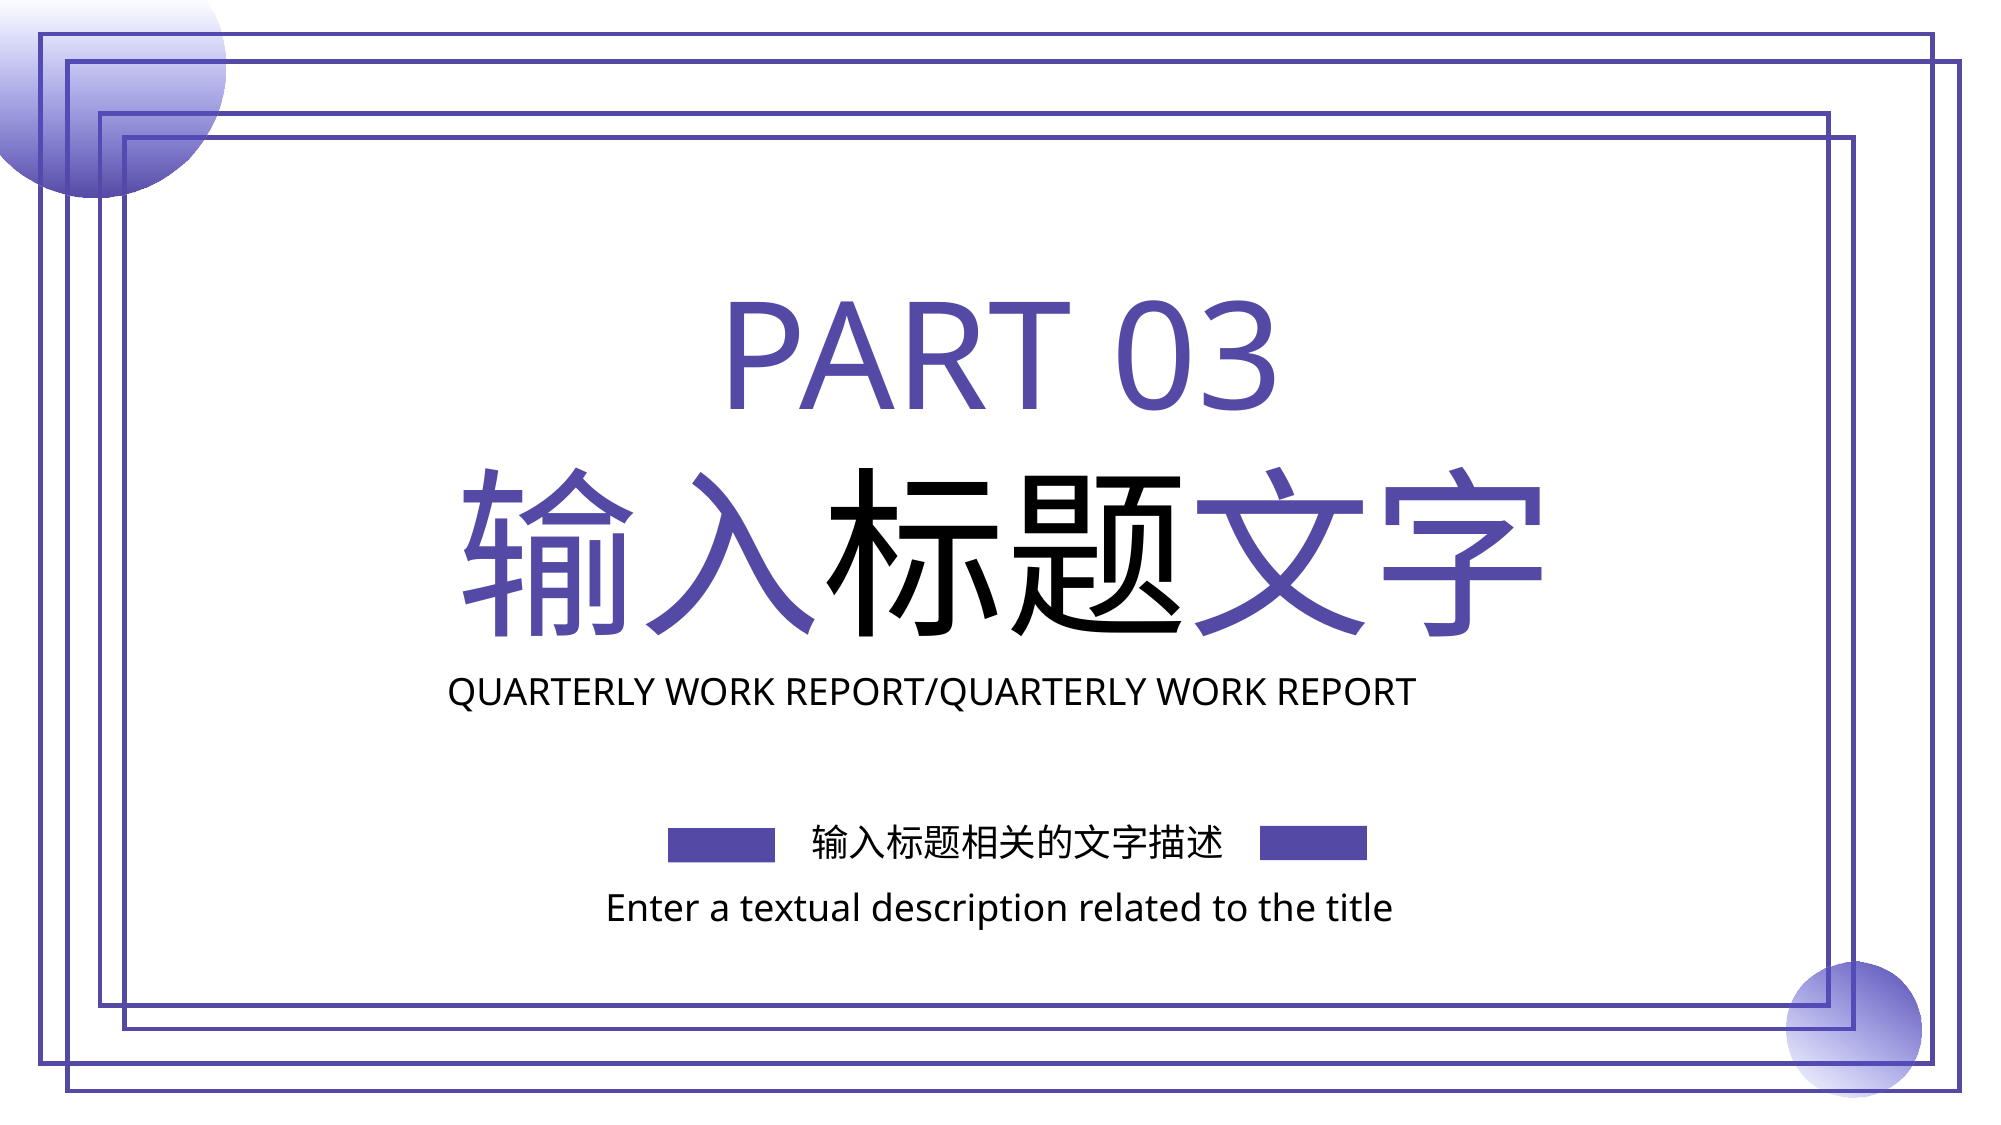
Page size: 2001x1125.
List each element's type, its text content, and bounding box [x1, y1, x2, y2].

text_box [1785, 961, 1922, 1098]
text_box QUARTERLY WORK REPORT/QUARTERLY WORK REPORT [432, 660, 1568, 720]
text_box [0, 0, 226, 198]
text_box 输入标题文字 [423, 431, 1588, 667]
text_box [208, 113, 1830, 136]
text_box [1259, 825, 1368, 861]
text_box PART 03 [702, 251, 1298, 431]
text_box 输入标题相关的文字描述 [796, 811, 1239, 872]
text_box [667, 827, 776, 863]
text_box [99, 195, 124, 1006]
text_box [124, 136, 1854, 1030]
text_box Enter a textual description related to the title [590, 876, 1410, 936]
